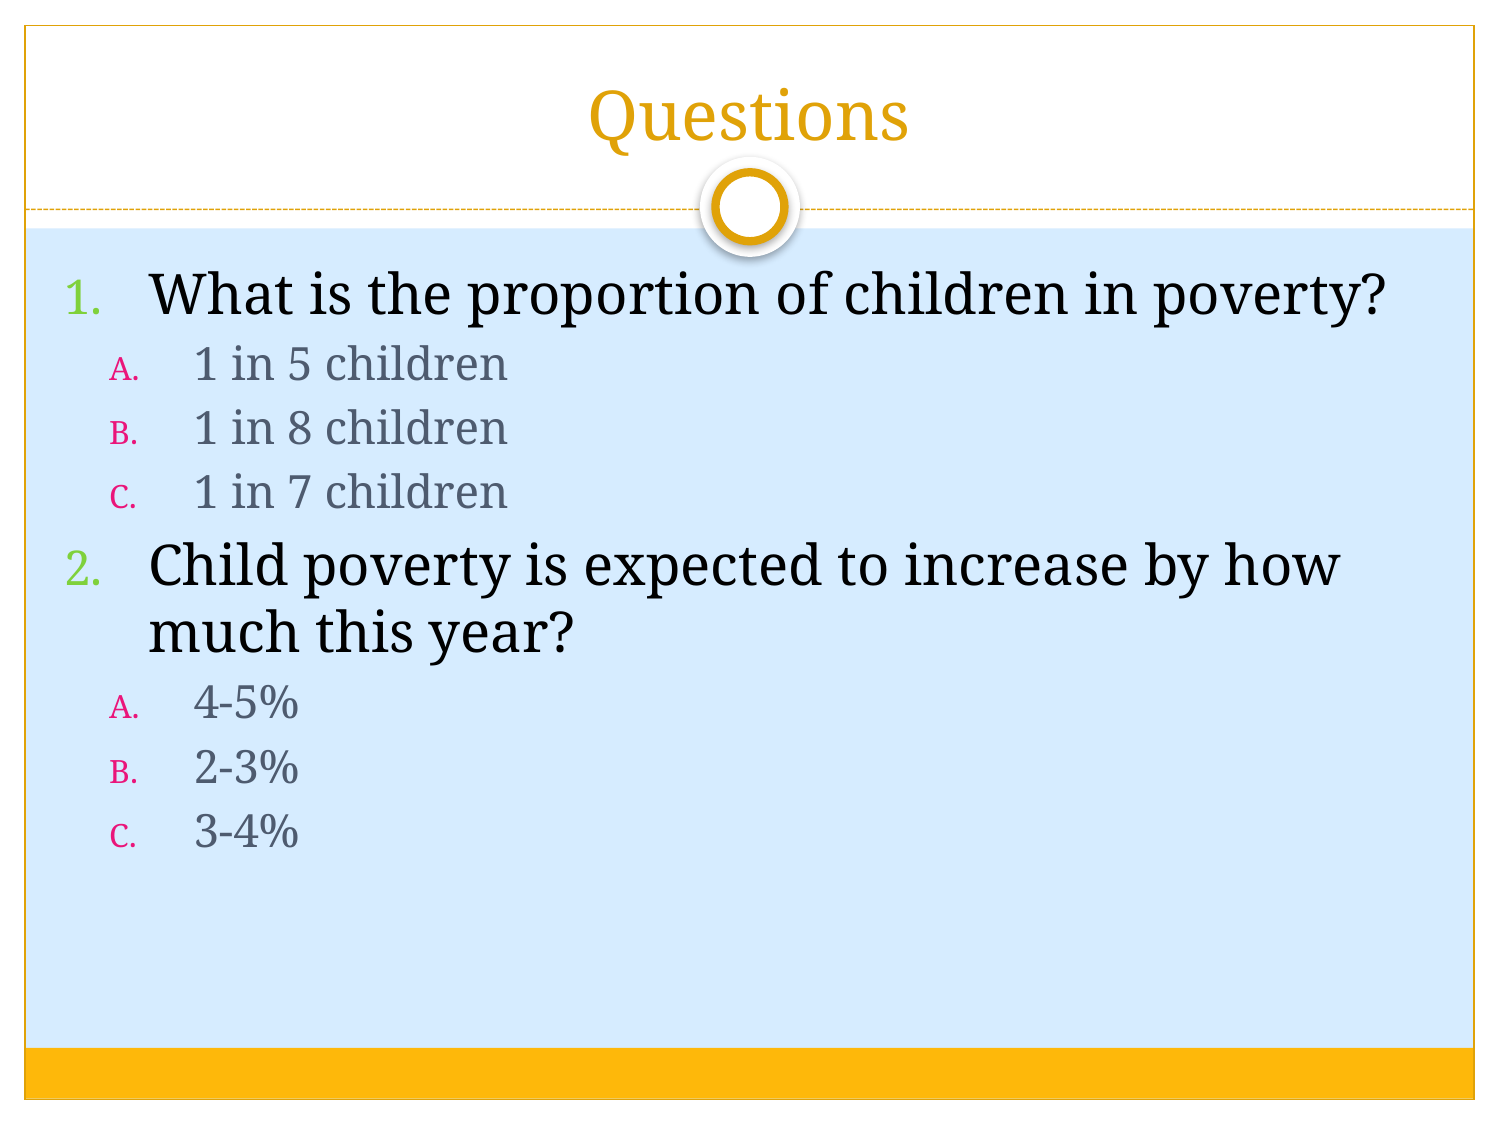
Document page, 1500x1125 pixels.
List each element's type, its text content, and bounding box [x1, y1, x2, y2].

list What is the proportion of children in poverty? 1 in 5 children 1 in 8 children 1 in 7 children Child poverty is expected to increase by how much this year? 4-5% 2-3% 3-4% [49, 250, 1445, 1001]
title Questions [49, 37, 1450, 162]
